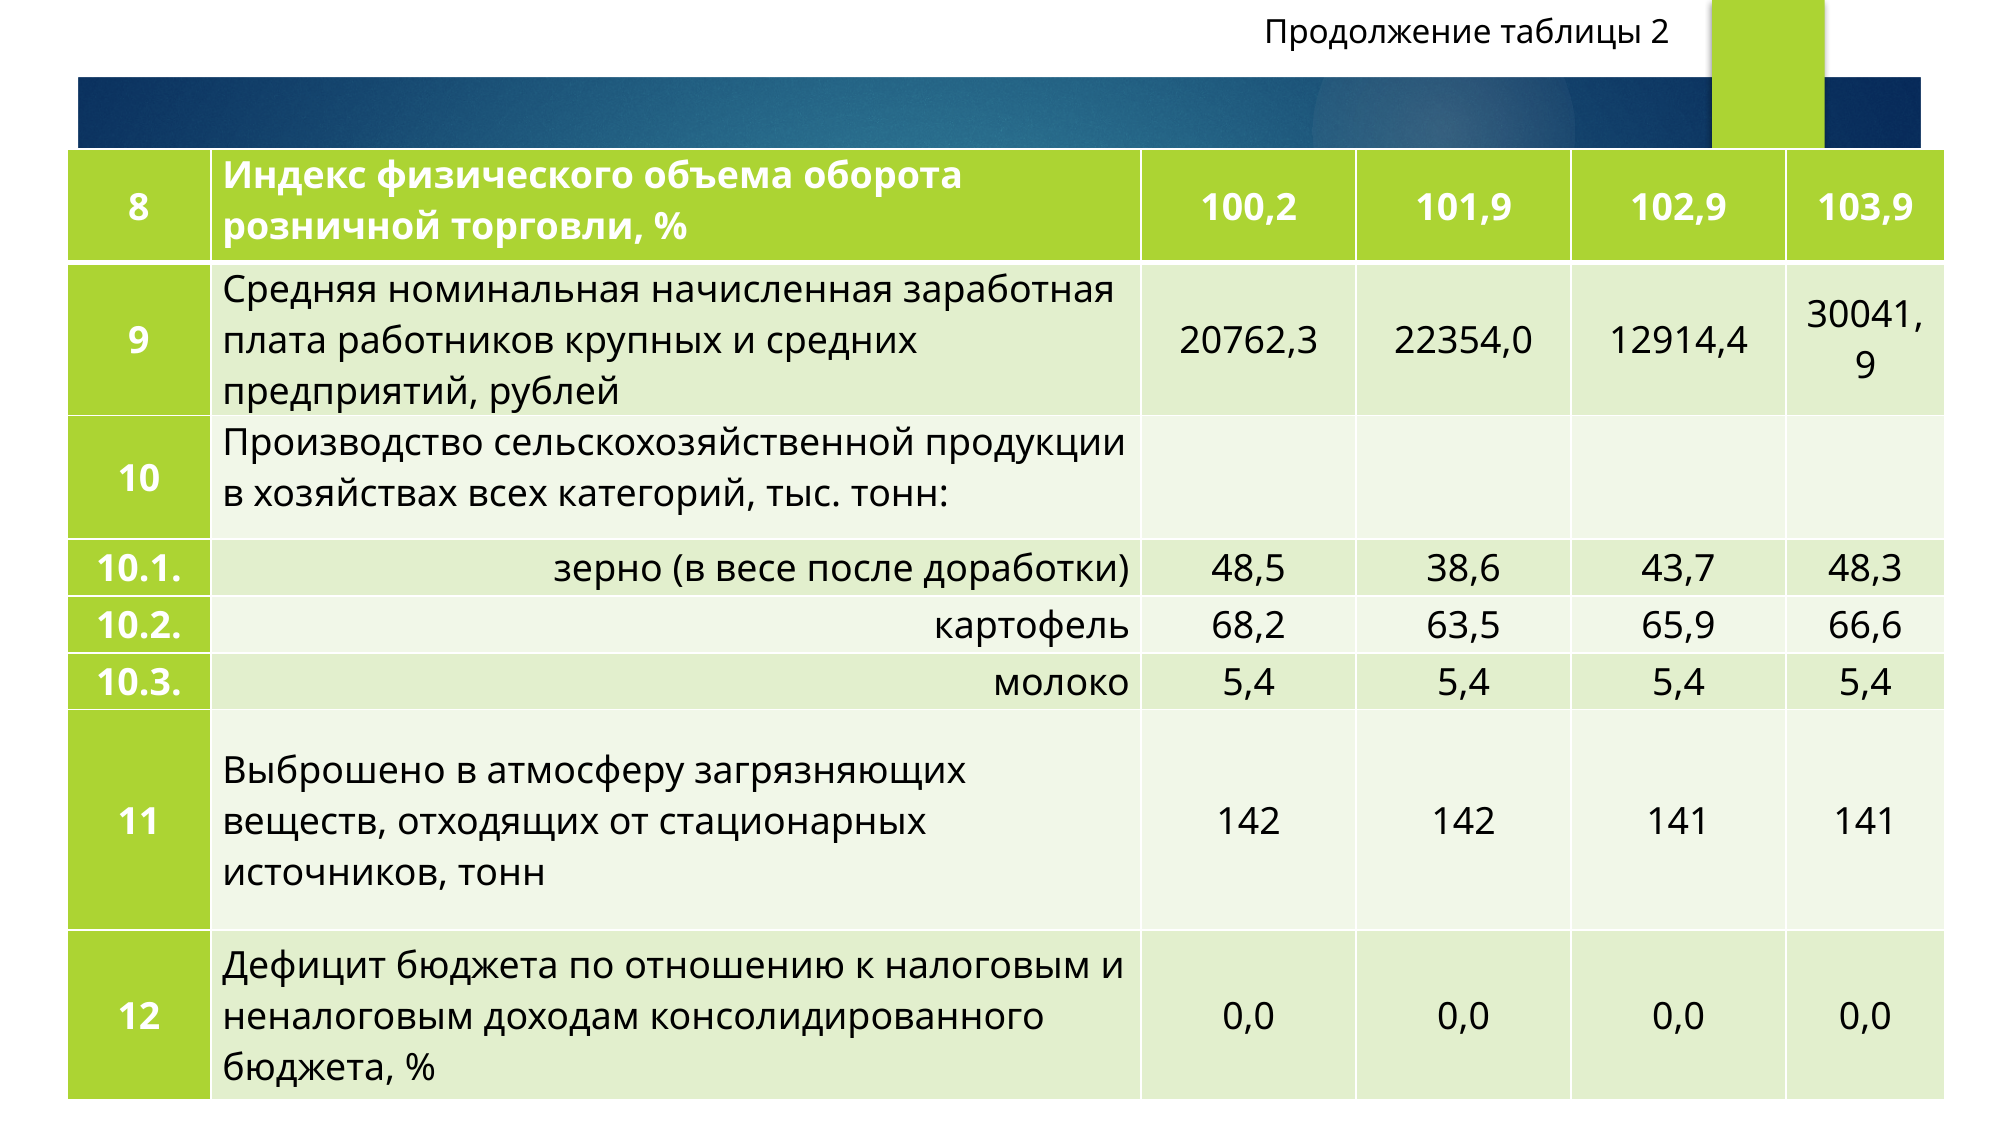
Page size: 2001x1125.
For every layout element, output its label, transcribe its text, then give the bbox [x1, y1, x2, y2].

table_cell 5,4 [1142, 654, 1355, 709]
table_cell 0,0 [1572, 931, 1785, 1099]
table_cell 22354,0 [1357, 265, 1570, 415]
table_cell 65,9 [1572, 597, 1785, 652]
table_cell 9 [68, 265, 210, 415]
table_cell 142 [1142, 710, 1355, 929]
table_cell 68,2 [1142, 597, 1355, 652]
table_cell 48,5 [1142, 540, 1355, 595]
table_cell 10 [68, 416, 210, 538]
table_cell 63,5 [1357, 597, 1570, 652]
table_header 102,9 [1572, 150, 1785, 260]
table_cell [1357, 416, 1570, 538]
table_cell 141 [1787, 710, 1944, 929]
table_cell картофель [212, 597, 1140, 652]
table_cell 20762,3 [1142, 265, 1355, 415]
table_cell 10.3. [68, 654, 210, 709]
table_cell молоко [212, 654, 1140, 709]
table_cell Выброшено в атмосферу загрязняющих веществ, отходящих от стационарных источников, тонн [212, 710, 1140, 929]
table_cell 43,7 [1572, 540, 1785, 595]
table_cell Средняя номинальная начисленная заработная плата работников крупных и средних предприятий, рублей [212, 265, 1140, 415]
table_cell 5,4 [1787, 654, 1944, 709]
table_cell [1142, 416, 1355, 538]
table_cell 0,0 [1357, 931, 1570, 1099]
table_cell 66,6 [1787, 597, 1944, 652]
table_cell 0,0 [1787, 931, 1944, 1099]
table_cell Производство сельскохозяйственной продукции в хозяйствах всех категорий, тыс. тонн: [212, 416, 1140, 538]
table_header 8 [68, 150, 210, 260]
text_box Продолжение таблицы 2 [1047, 2, 1686, 58]
table_cell 12 [68, 931, 210, 1099]
table_header 100,2 [1142, 150, 1355, 260]
table_cell Дефицит бюджета по отношению к налоговым и неналоговым доходам консолидированного бюджета, % [212, 931, 1140, 1099]
table_header 101,9 [1357, 150, 1570, 260]
table_cell зерно (в весе после доработки) [212, 540, 1140, 595]
table_header 103,9 [1787, 150, 1944, 260]
table_cell 5,4 [1357, 654, 1570, 709]
table_cell 48,3 [1787, 540, 1944, 595]
table_header Индекс физического объема оборота розничной торговли, % [212, 150, 1140, 260]
table_cell 0,0 [1142, 931, 1355, 1099]
table_cell 141 [1572, 710, 1785, 929]
table_cell 10.2. [68, 597, 210, 652]
table_cell 5,4 [1572, 654, 1785, 709]
table_cell [1787, 416, 1944, 538]
table_cell [1572, 416, 1785, 538]
table_cell 10.1. [68, 540, 210, 595]
table_cell 142 [1357, 710, 1570, 929]
table_cell 11 [68, 710, 210, 929]
table_cell 12914,4 [1572, 265, 1785, 415]
table_cell 38,6 [1357, 540, 1570, 595]
table_cell 30041,9 [1787, 265, 1944, 415]
